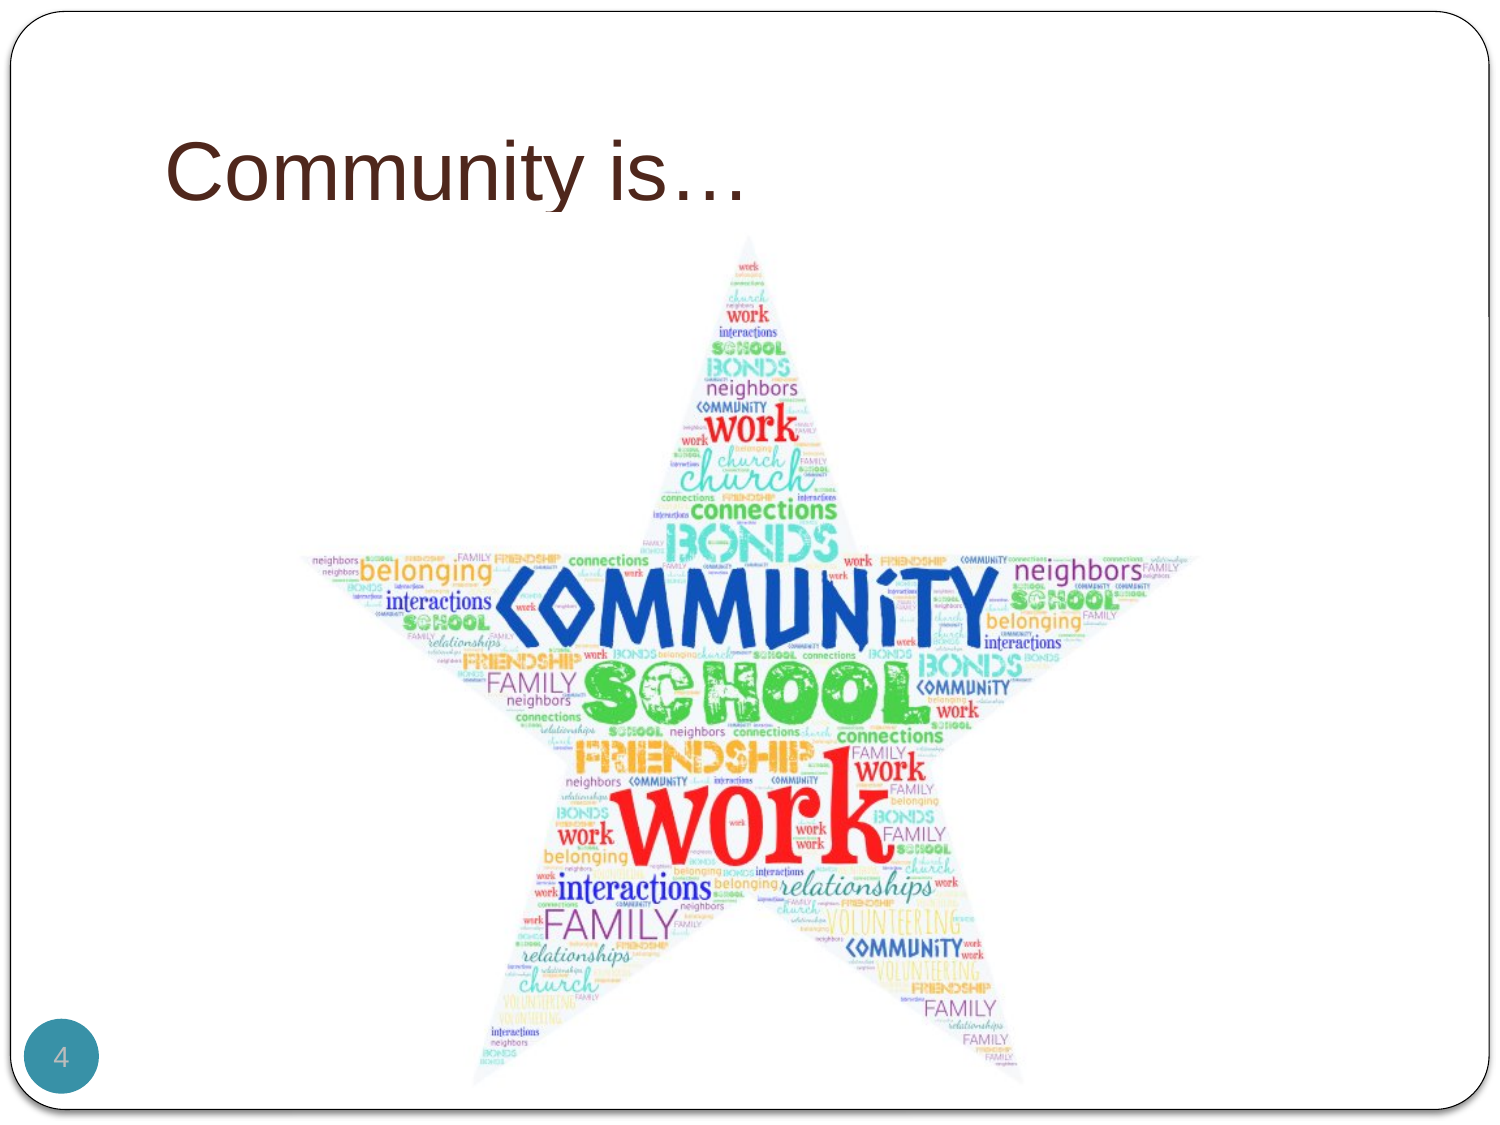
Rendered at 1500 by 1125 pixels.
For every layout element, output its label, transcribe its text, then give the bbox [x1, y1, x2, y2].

title Community is… [150, 45, 1425, 233]
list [275, 212, 1225, 1106]
slide_number 4 [23, 1018, 99, 1094]
